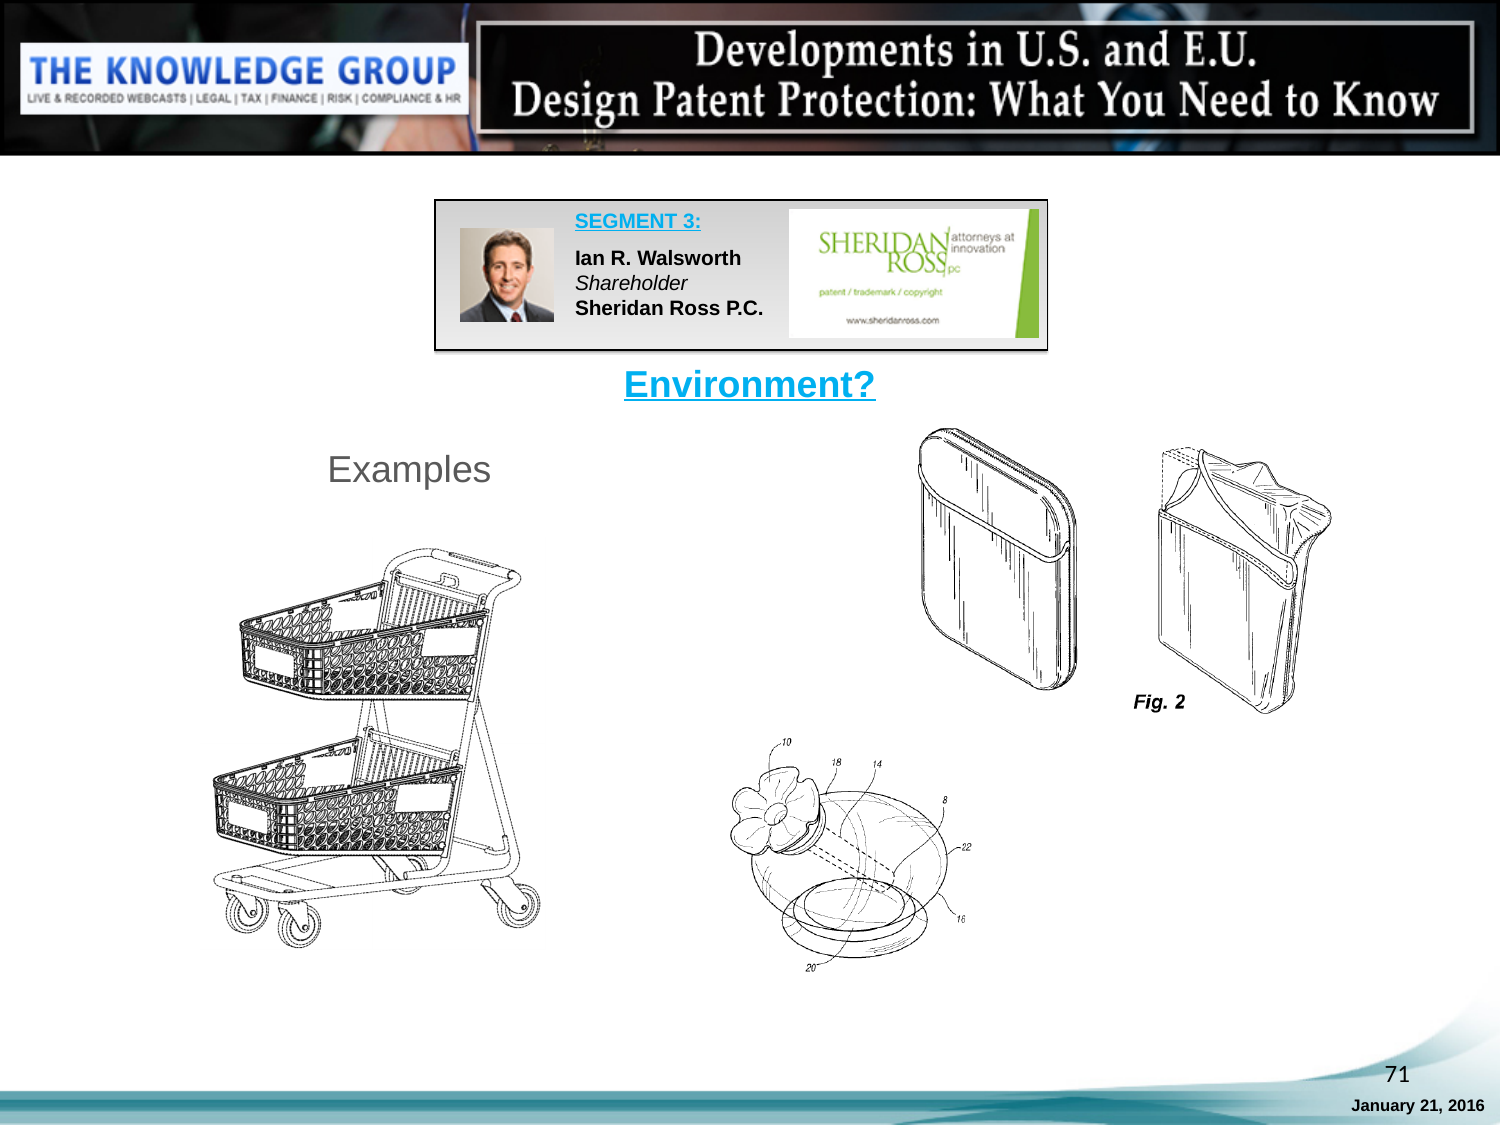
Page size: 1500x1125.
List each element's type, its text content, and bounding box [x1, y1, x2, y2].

slide_number 71 [1074, 1042, 1425, 1103]
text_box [434, 199, 1048, 351]
picture [0, 412, 1500, 1125]
picture [0, 0, 1500, 352]
text_box Environment? [0, 352, 1500, 412]
text_box January 21, 2016 [1100, 1087, 1500, 1123]
text_box Examples [237, 437, 538, 498]
